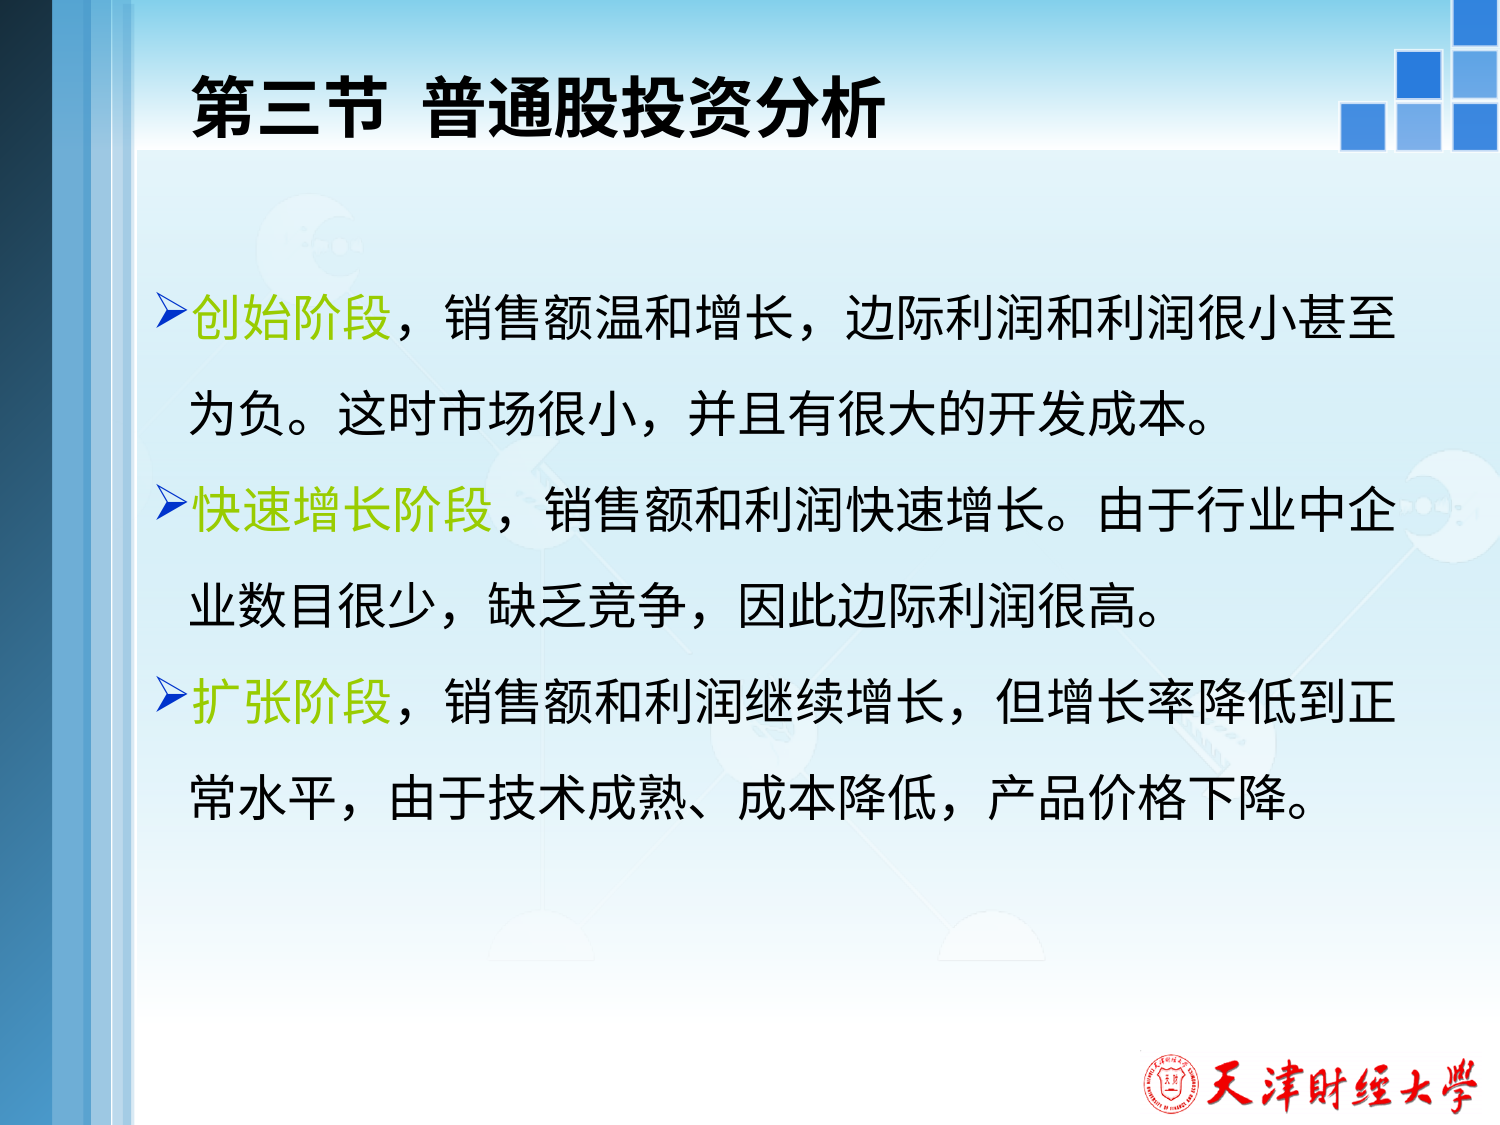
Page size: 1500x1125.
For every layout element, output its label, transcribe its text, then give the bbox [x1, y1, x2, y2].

title 第三节 普通股投资分析 [174, 75, 1175, 138]
picture [1131, 1049, 1500, 1119]
picture [132, 150, 1500, 965]
text_box 创始阶段，销售额温和增长，边际利润和利润很小甚至为负。这时市场很小，并且有很大的开发成本。 快速增长阶段，销售额和利润快速增长。由于行业中企业数目很少，缺乏竞争，因此边际利润很高。 扩张阶段，销售额和利润继续增长，但增长率降低到正常水平，由于技术成熟、成本降低，产品价格下降。 [137, 243, 1413, 834]
